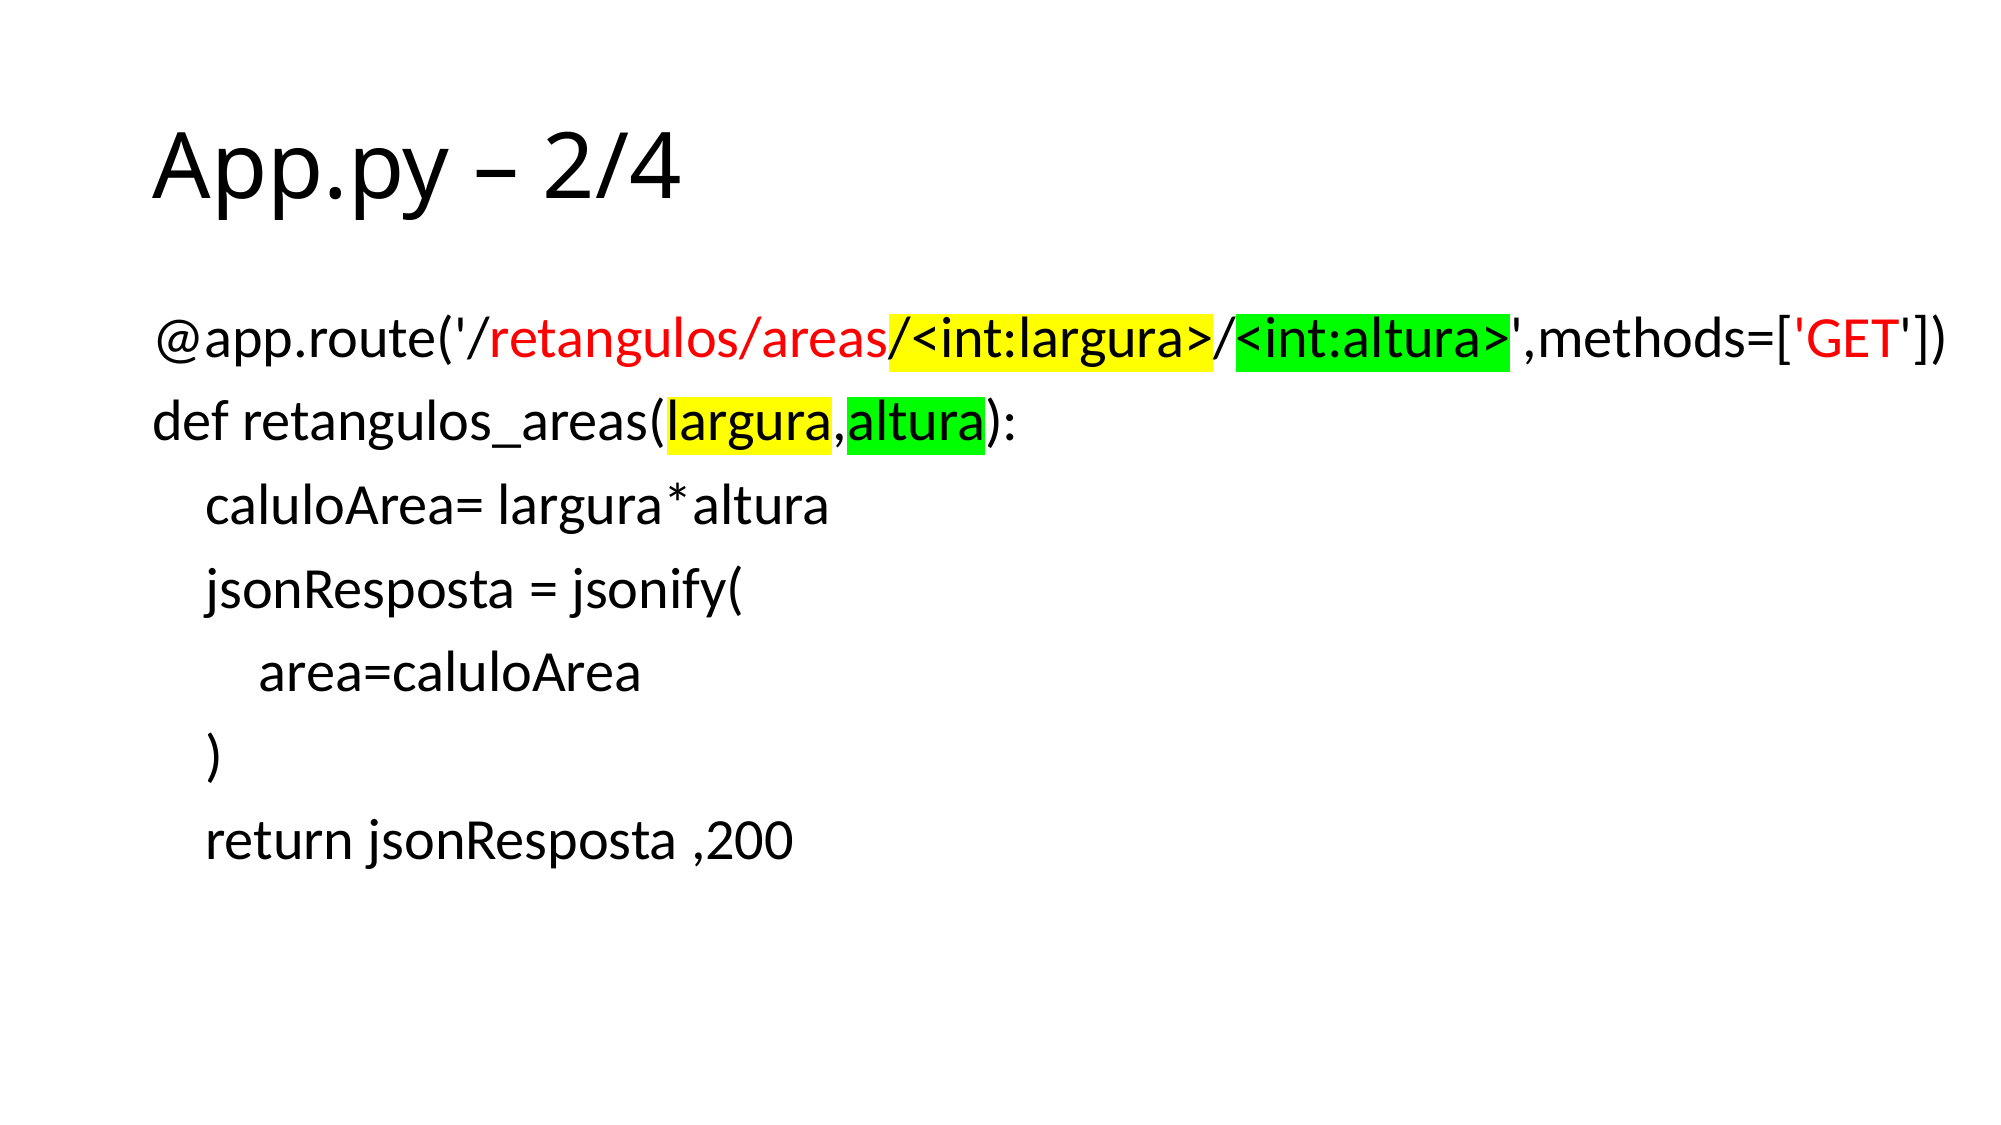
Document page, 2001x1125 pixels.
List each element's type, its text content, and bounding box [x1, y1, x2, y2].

title App.py – 2/4 [137, 59, 1863, 278]
list @app.route('/retangulos/areas/<int:largura>/<int:altura>',methods=['GET']) def retangulos_areas(largura,altura): caluloArea= largura*altura jsonResposta = jsonify( area=caluloArea ) return jsonResposta ,200 [137, 299, 1980, 1014]
